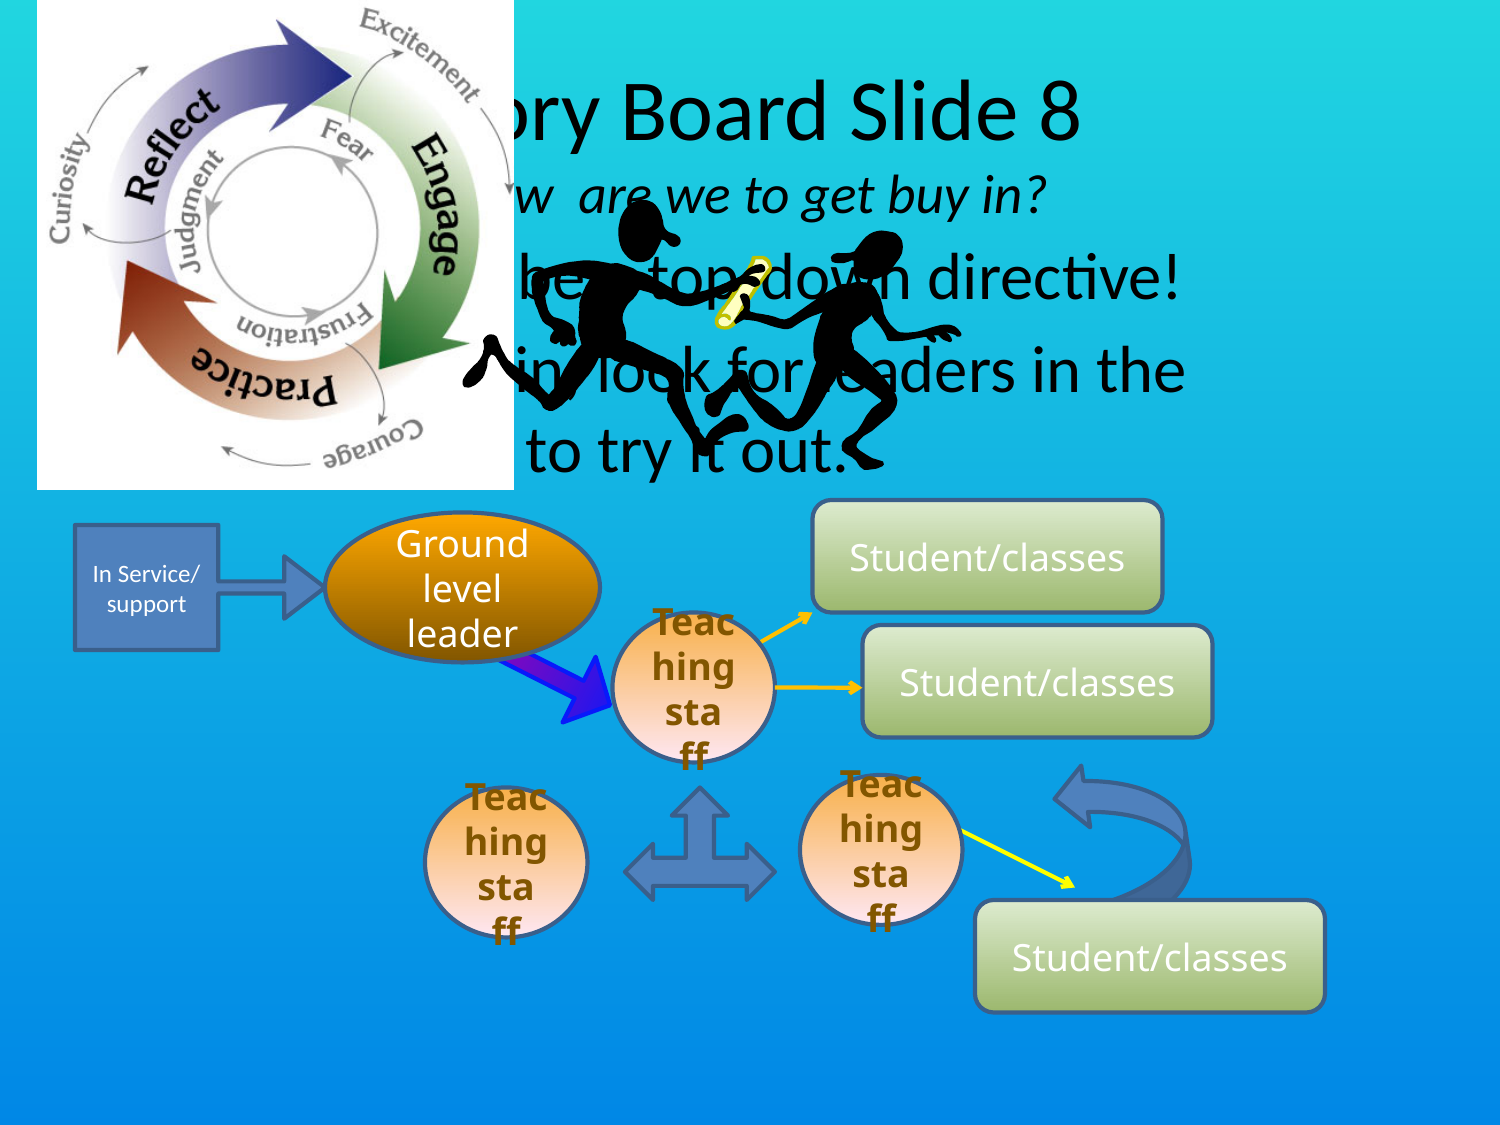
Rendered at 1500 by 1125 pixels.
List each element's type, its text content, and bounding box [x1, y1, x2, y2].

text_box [949, 824, 1076, 888]
text_box Teaching staff [610, 610, 777, 765]
text_box Ground level leader [323, 510, 603, 665]
text_box Student/classes [972, 897, 1328, 1015]
list This should not be a top-down directive! Support and train, look for leaders in the teaching staff to try it out. [75, 233, 1425, 1005]
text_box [724, 612, 813, 663]
text_box [622, 785, 778, 902]
picture [0, 0, 962, 493]
text_box Student/classes [860, 622, 1215, 740]
text_box Teaching staff [422, 785, 590, 940]
text_box In Service/ support [72, 522, 328, 653]
title Story Board Slide 8 How are we to get buy in? [519, 45, 1425, 233]
text_box Student/classes [810, 497, 1165, 615]
text_box Teaching staff [797, 772, 960, 928]
